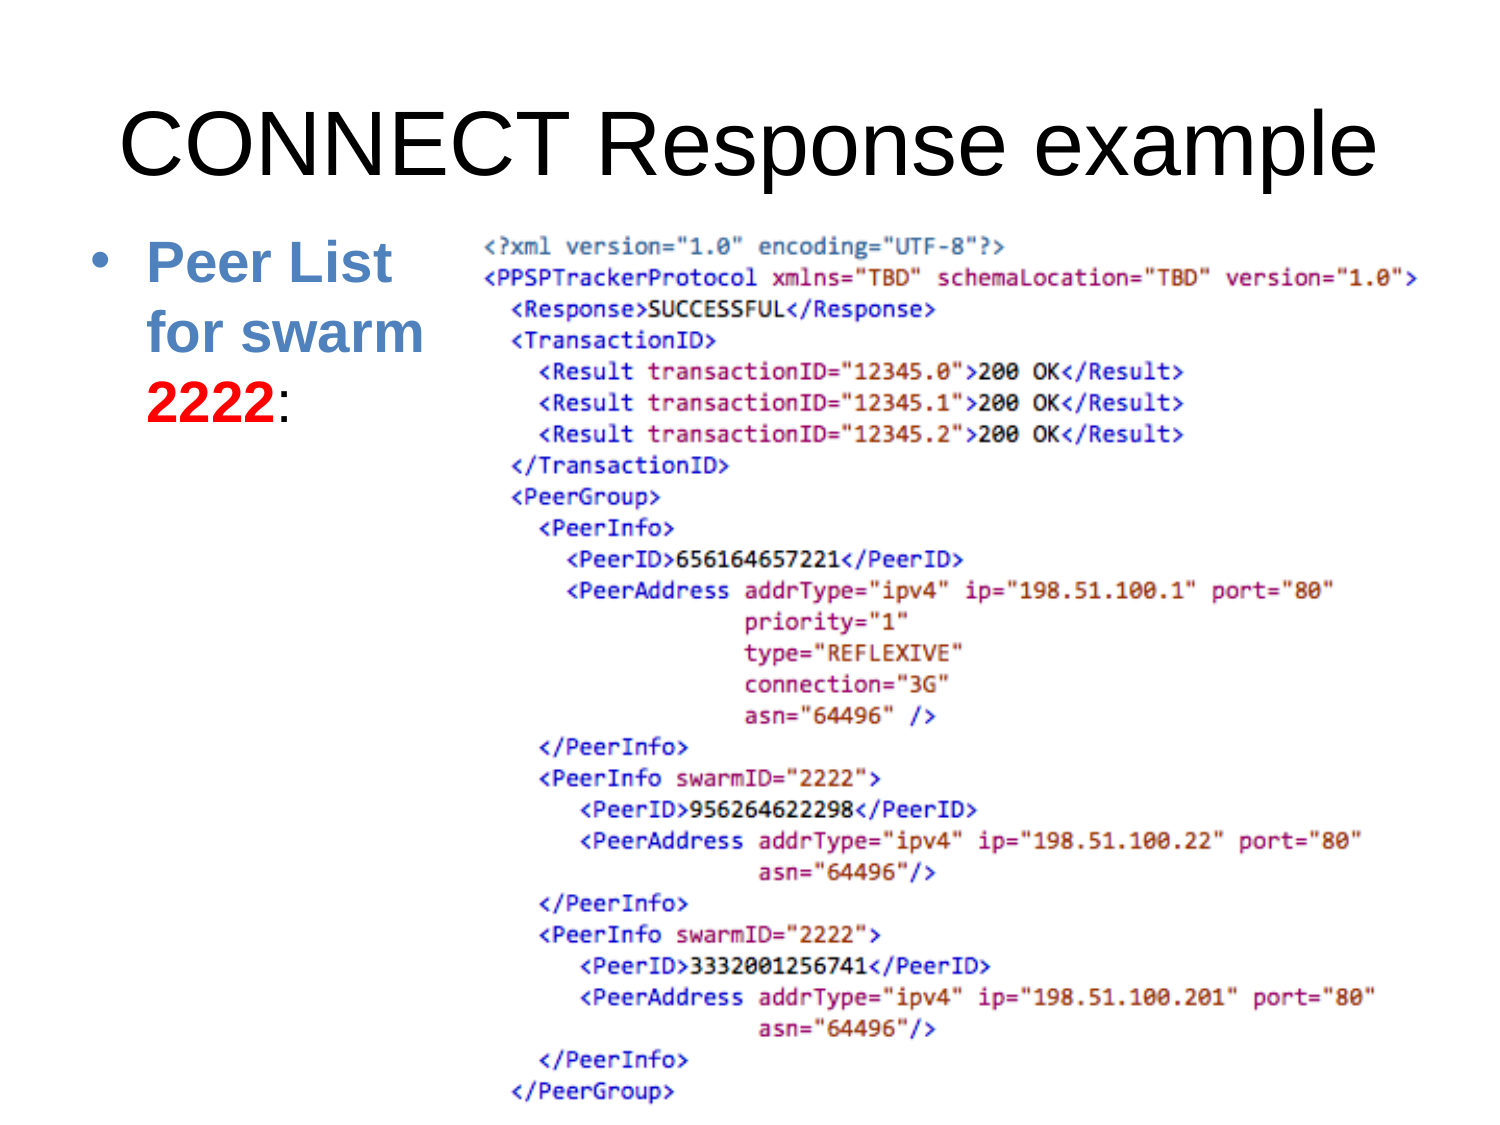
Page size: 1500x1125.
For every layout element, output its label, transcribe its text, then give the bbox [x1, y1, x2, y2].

list Peer List for swarm 2222: [75, 217, 479, 960]
title CONNECT Response example [75, 45, 1425, 230]
picture [477, 232, 1446, 1110]
